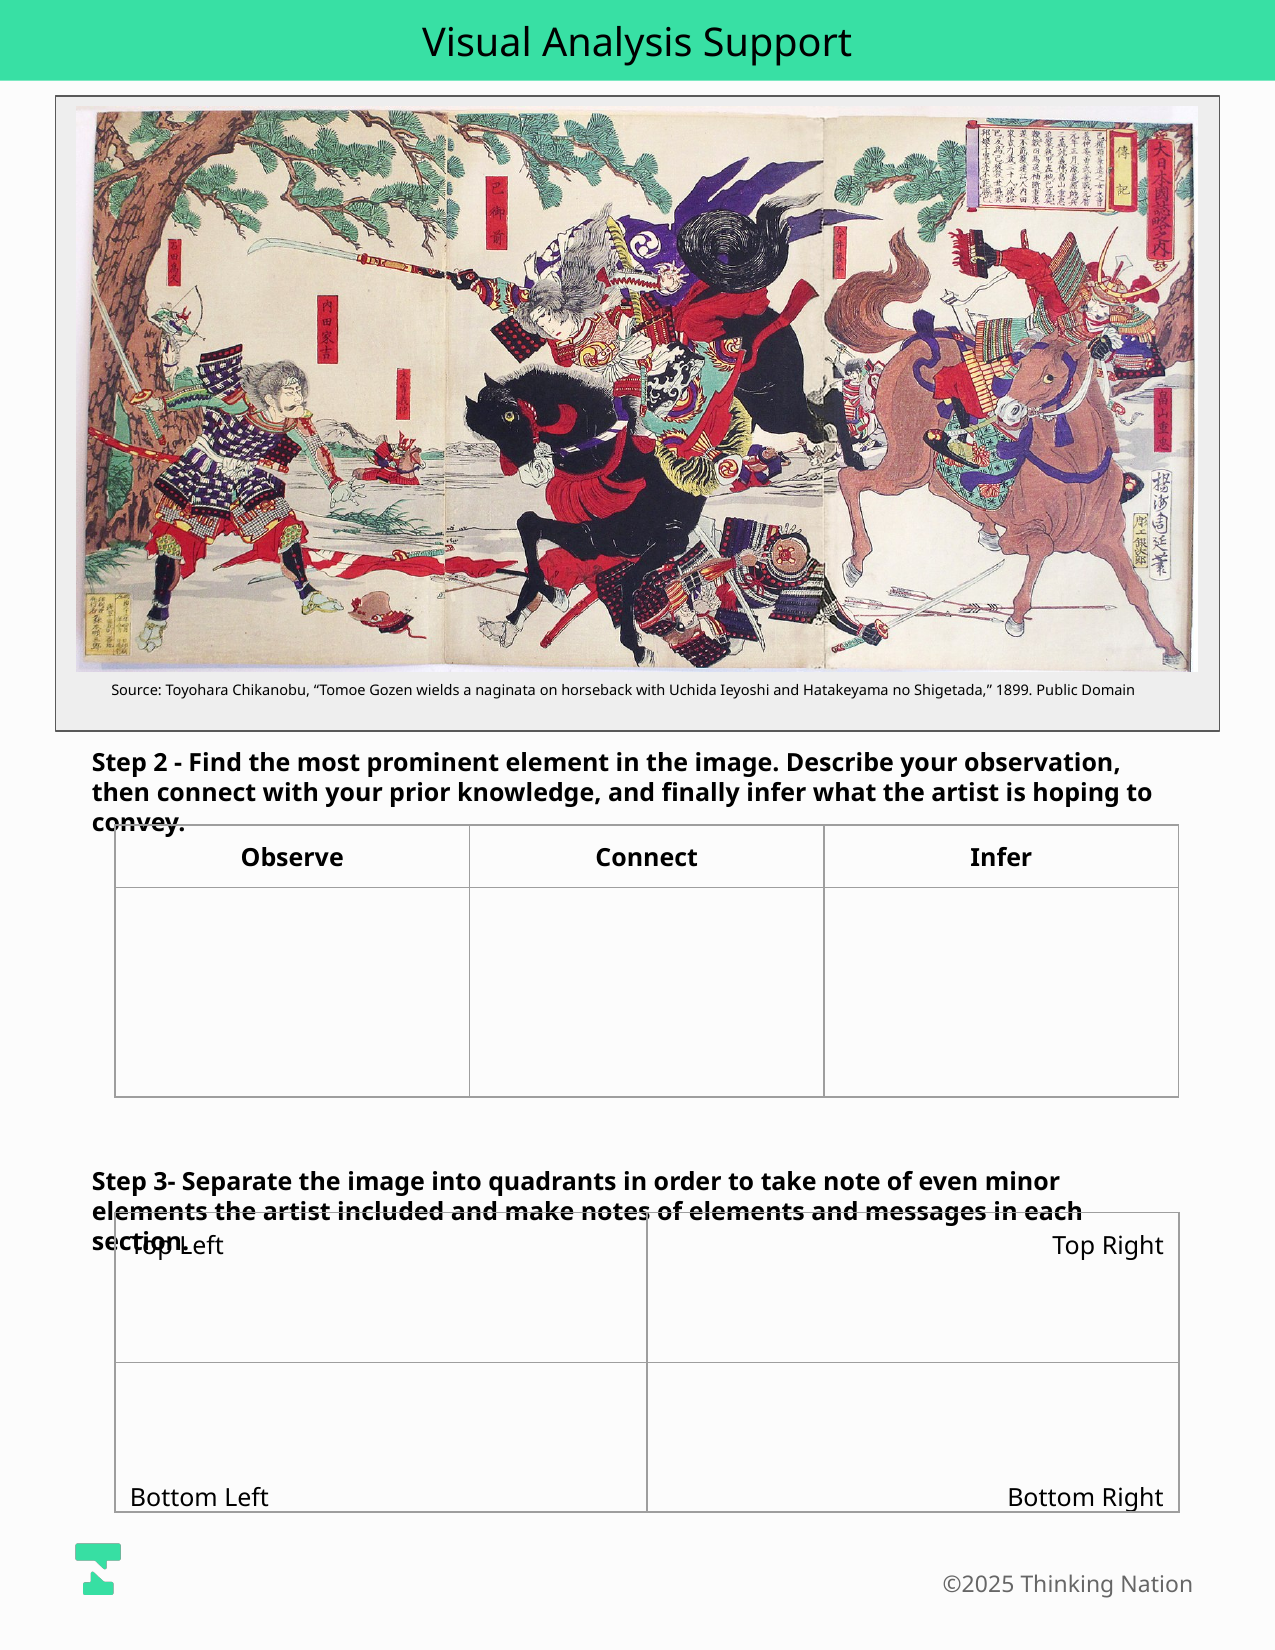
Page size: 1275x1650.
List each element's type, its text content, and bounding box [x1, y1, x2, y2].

text_box Step 2 - Find the most prominent element in the image. Describe your observation, then connect with your prior knowledge, and finally infer what the artist is hoping to convey. Step 3- Separate the image into quadrants in order to take note of even minor elements the artist included and make notes of elements and messages in each section. [76, 731, 1198, 1143]
text_box ©2025 Thinking Nation [907, 1553, 1210, 1605]
table_header Observe [116, 826, 469, 887]
table_cell [470, 888, 823, 1096]
table_header Top Left [116, 1213, 646, 1362]
table_header Connect [470, 826, 823, 887]
picture [76, 106, 1199, 672]
picture [62, 1533, 134, 1605]
table_header Top Right [648, 1213, 1178, 1362]
text_box [55, 96, 1220, 731]
table_cell [116, 888, 469, 1096]
table_cell [825, 888, 1178, 1096]
text_box Visual Analysis Support [0, 0, 1275, 81]
table_cell Bottom Right [648, 1363, 1178, 1511]
text_box Source: Toyohara Chikanobu, “Tomoe Gozen wields a naginata on horseback with Uchida Ieyoshi and Hatakeyama no Shigetada,” 1899. Public Domain [96, 680, 1179, 707]
table_header Infer [825, 826, 1178, 887]
table_cell Bottom Left [116, 1363, 646, 1511]
